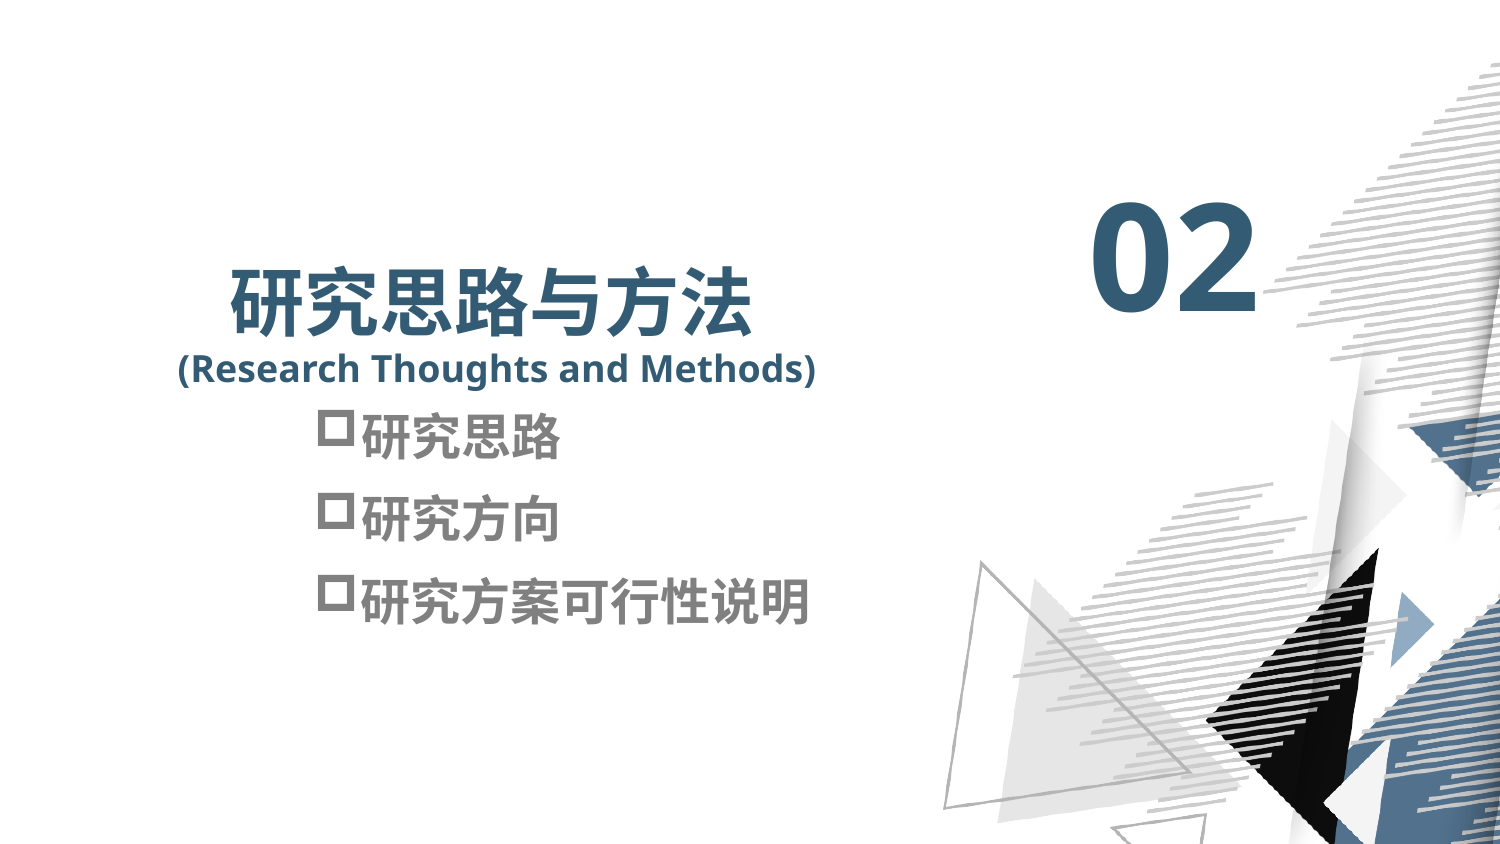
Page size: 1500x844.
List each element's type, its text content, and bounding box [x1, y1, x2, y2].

text_box 研究思路 [299, 397, 651, 473]
picture [830, 26, 1500, 844]
text_box 02 [1037, 109, 1312, 210]
text_box 研究方向 [299, 480, 651, 555]
text_box 研究思路与方法 (Research Thoughts and Methods) [118, 290, 531, 436]
text_box 研究方案可行性说明 [299, 562, 841, 638]
